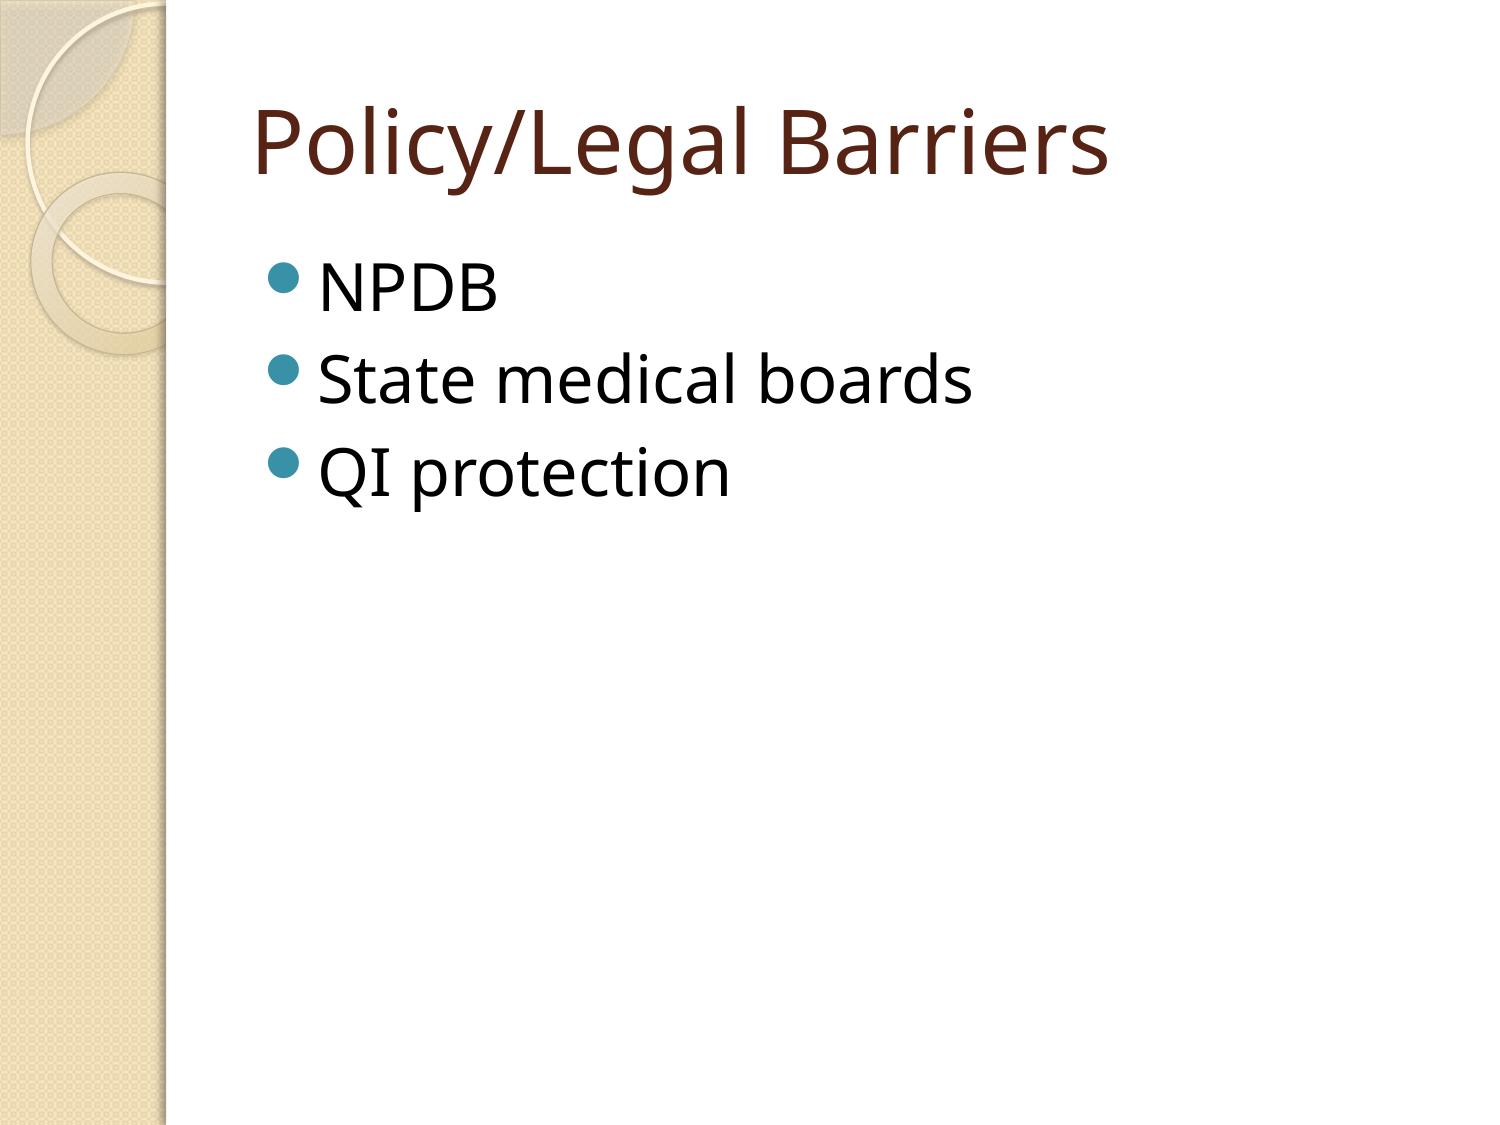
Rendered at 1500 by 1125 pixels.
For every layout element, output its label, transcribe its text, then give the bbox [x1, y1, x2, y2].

list NPDB State medical boards QI protection [235, 237, 1466, 1025]
title Policy/Legal Barriers [235, 45, 1466, 233]
